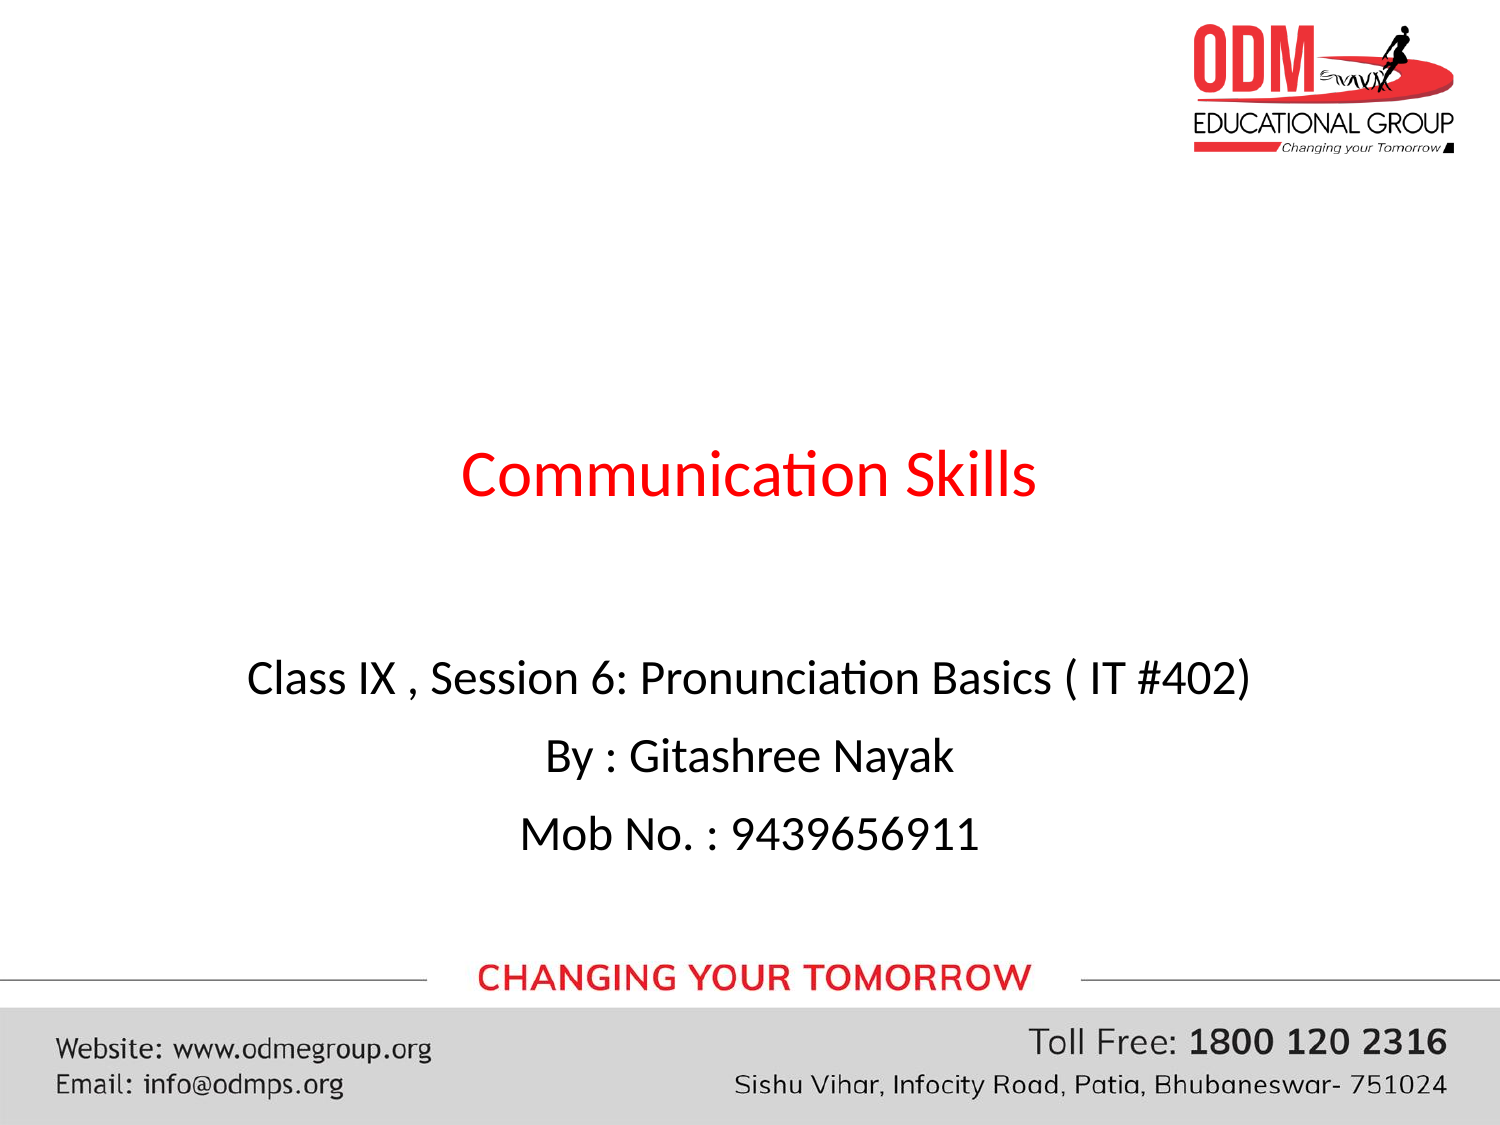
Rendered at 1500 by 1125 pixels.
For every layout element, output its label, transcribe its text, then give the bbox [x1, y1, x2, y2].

title Communication Skills [112, 349, 1388, 591]
subtitle Class IX , Session 6: Pronunciation Basics ( IT #402) By : Gitashree Nayak Mob No. : 9439656911 [225, 637, 1275, 899]
picture [0, 900, 1500, 1125]
picture [1194, 24, 1454, 154]
